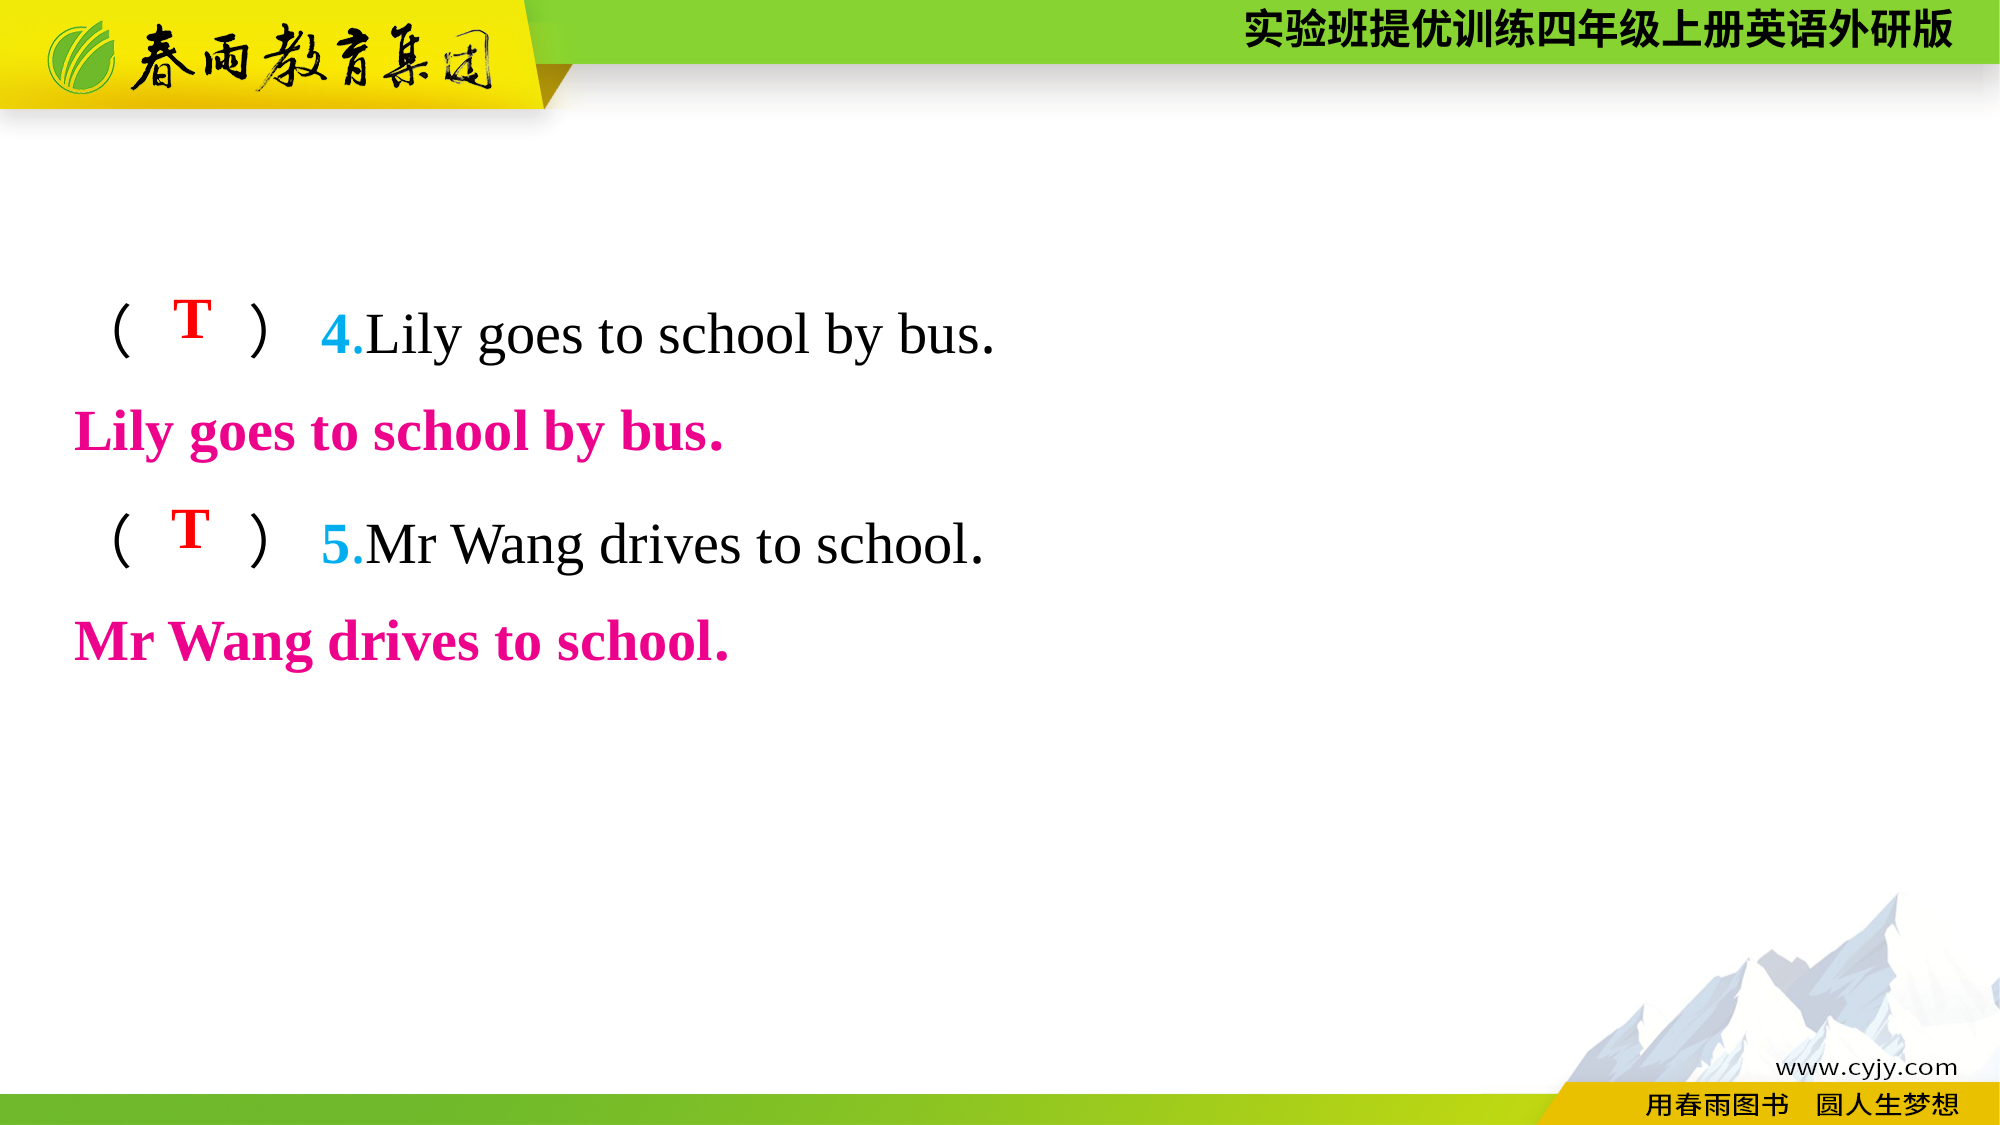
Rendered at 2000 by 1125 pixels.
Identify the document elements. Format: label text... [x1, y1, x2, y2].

picture [0, 0, 2000, 1125]
text_box T [144, 272, 228, 357]
text_box Lily goes to school by bus. [59, 349, 1944, 470]
list （ ）4.Lily goes to school by bus. （ ）5.Mr Wang drives to school. [59, 470, 1944, 559]
text_box T [142, 482, 226, 568]
text_box Mr Wang drives to school. [59, 559, 1944, 680]
list （ ）4.Lily goes to school by bus. （ ）5.Mr Wang drives to school. [59, 252, 1944, 349]
